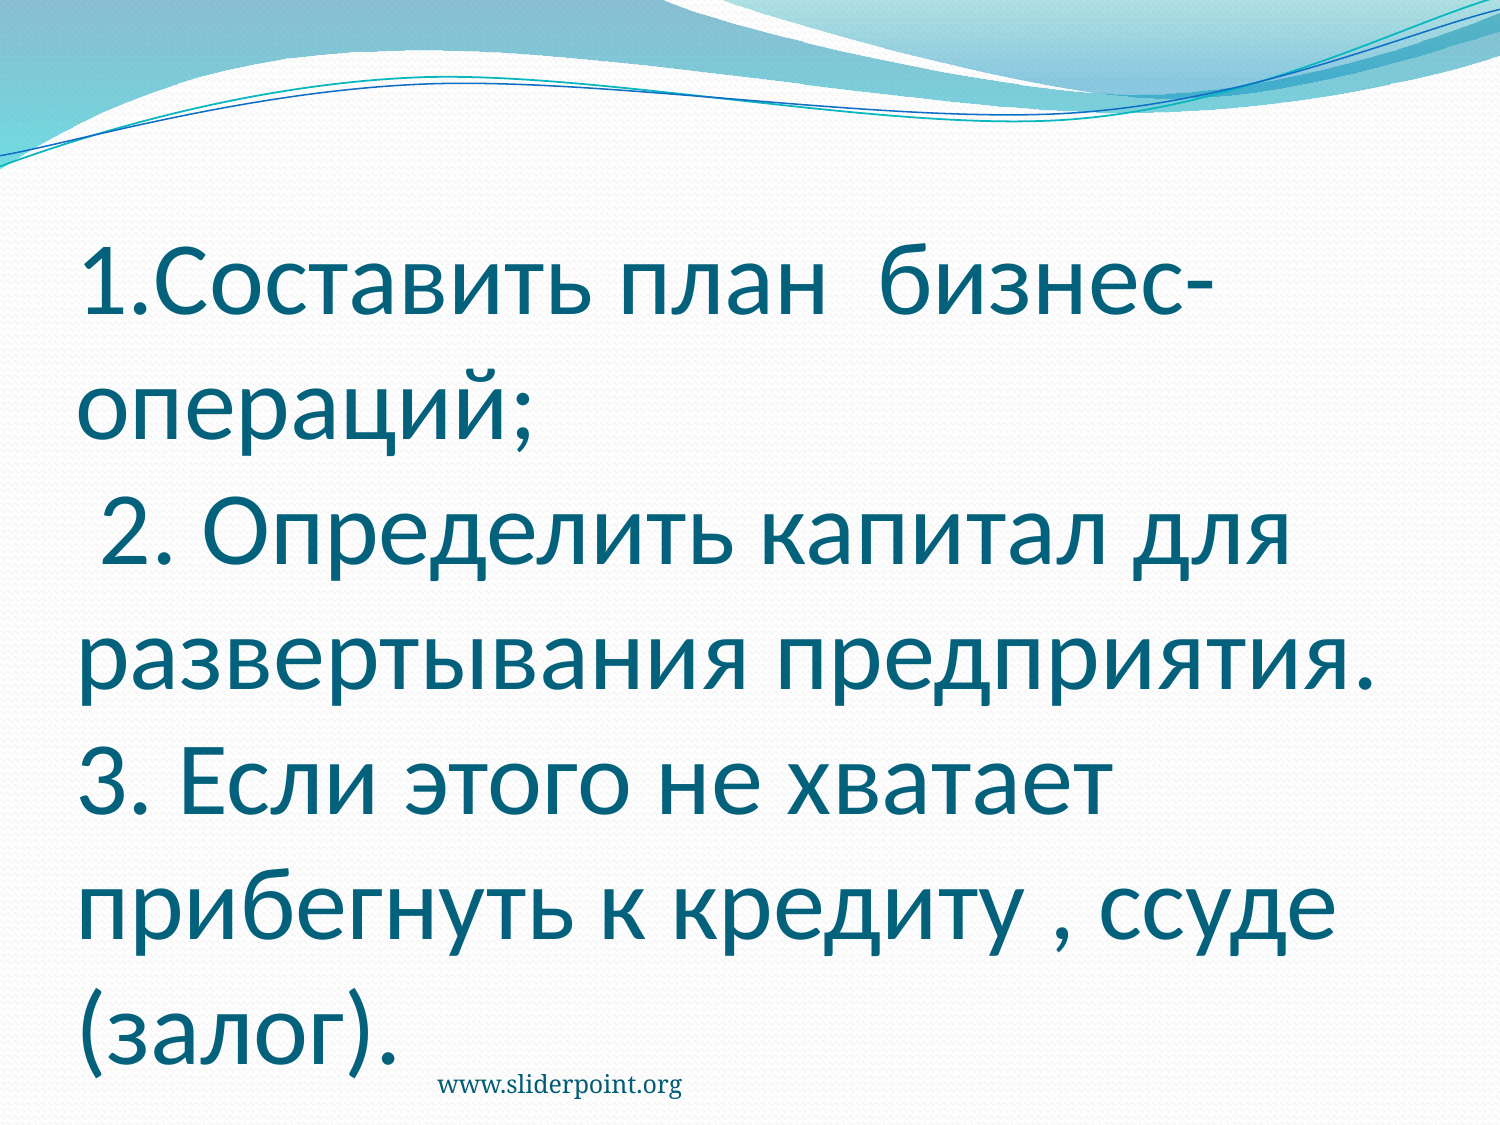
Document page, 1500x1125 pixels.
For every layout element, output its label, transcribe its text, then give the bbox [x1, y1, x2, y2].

title 1.Составить план бизнес- операций; 2. Определить капитал для развертывания предприятия. 3. Если этого не хватает прибегнуть к кредиту , ссуде (залог). [75, 45, 1425, 1125]
footer www.sliderpoint.org [437, 1042, 988, 1103]
